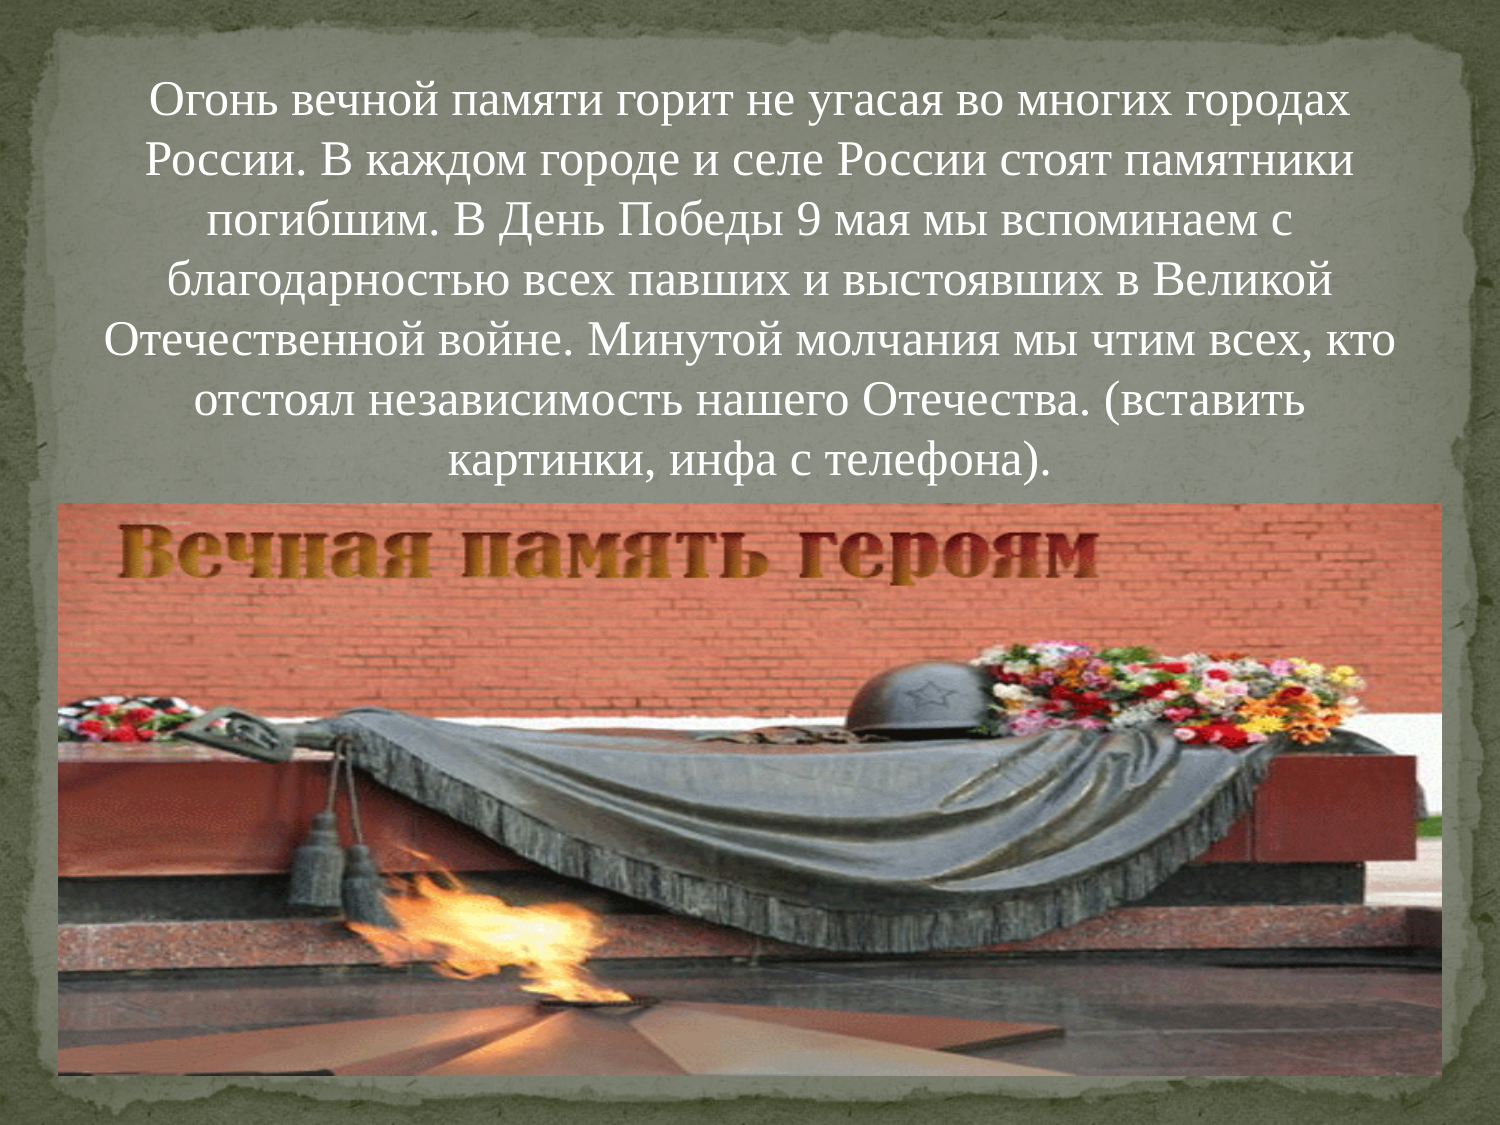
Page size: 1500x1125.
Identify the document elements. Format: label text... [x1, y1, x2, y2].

picture [58, 504, 1443, 1077]
text_box Огонь вечной памяти горит не угасая во многих городах России. В каждом городе и селе России стоят памятники погибшим. В День Победы 9 мая мы вспоминаем с благодарностью всех павших и выстоявших в Великой Отечественной войне. Минутой молчания мы чтим всех, кто отстоял независимость нашего Отечества. (вставить картинки, инфа с телефона). [81, 58, 1418, 493]
